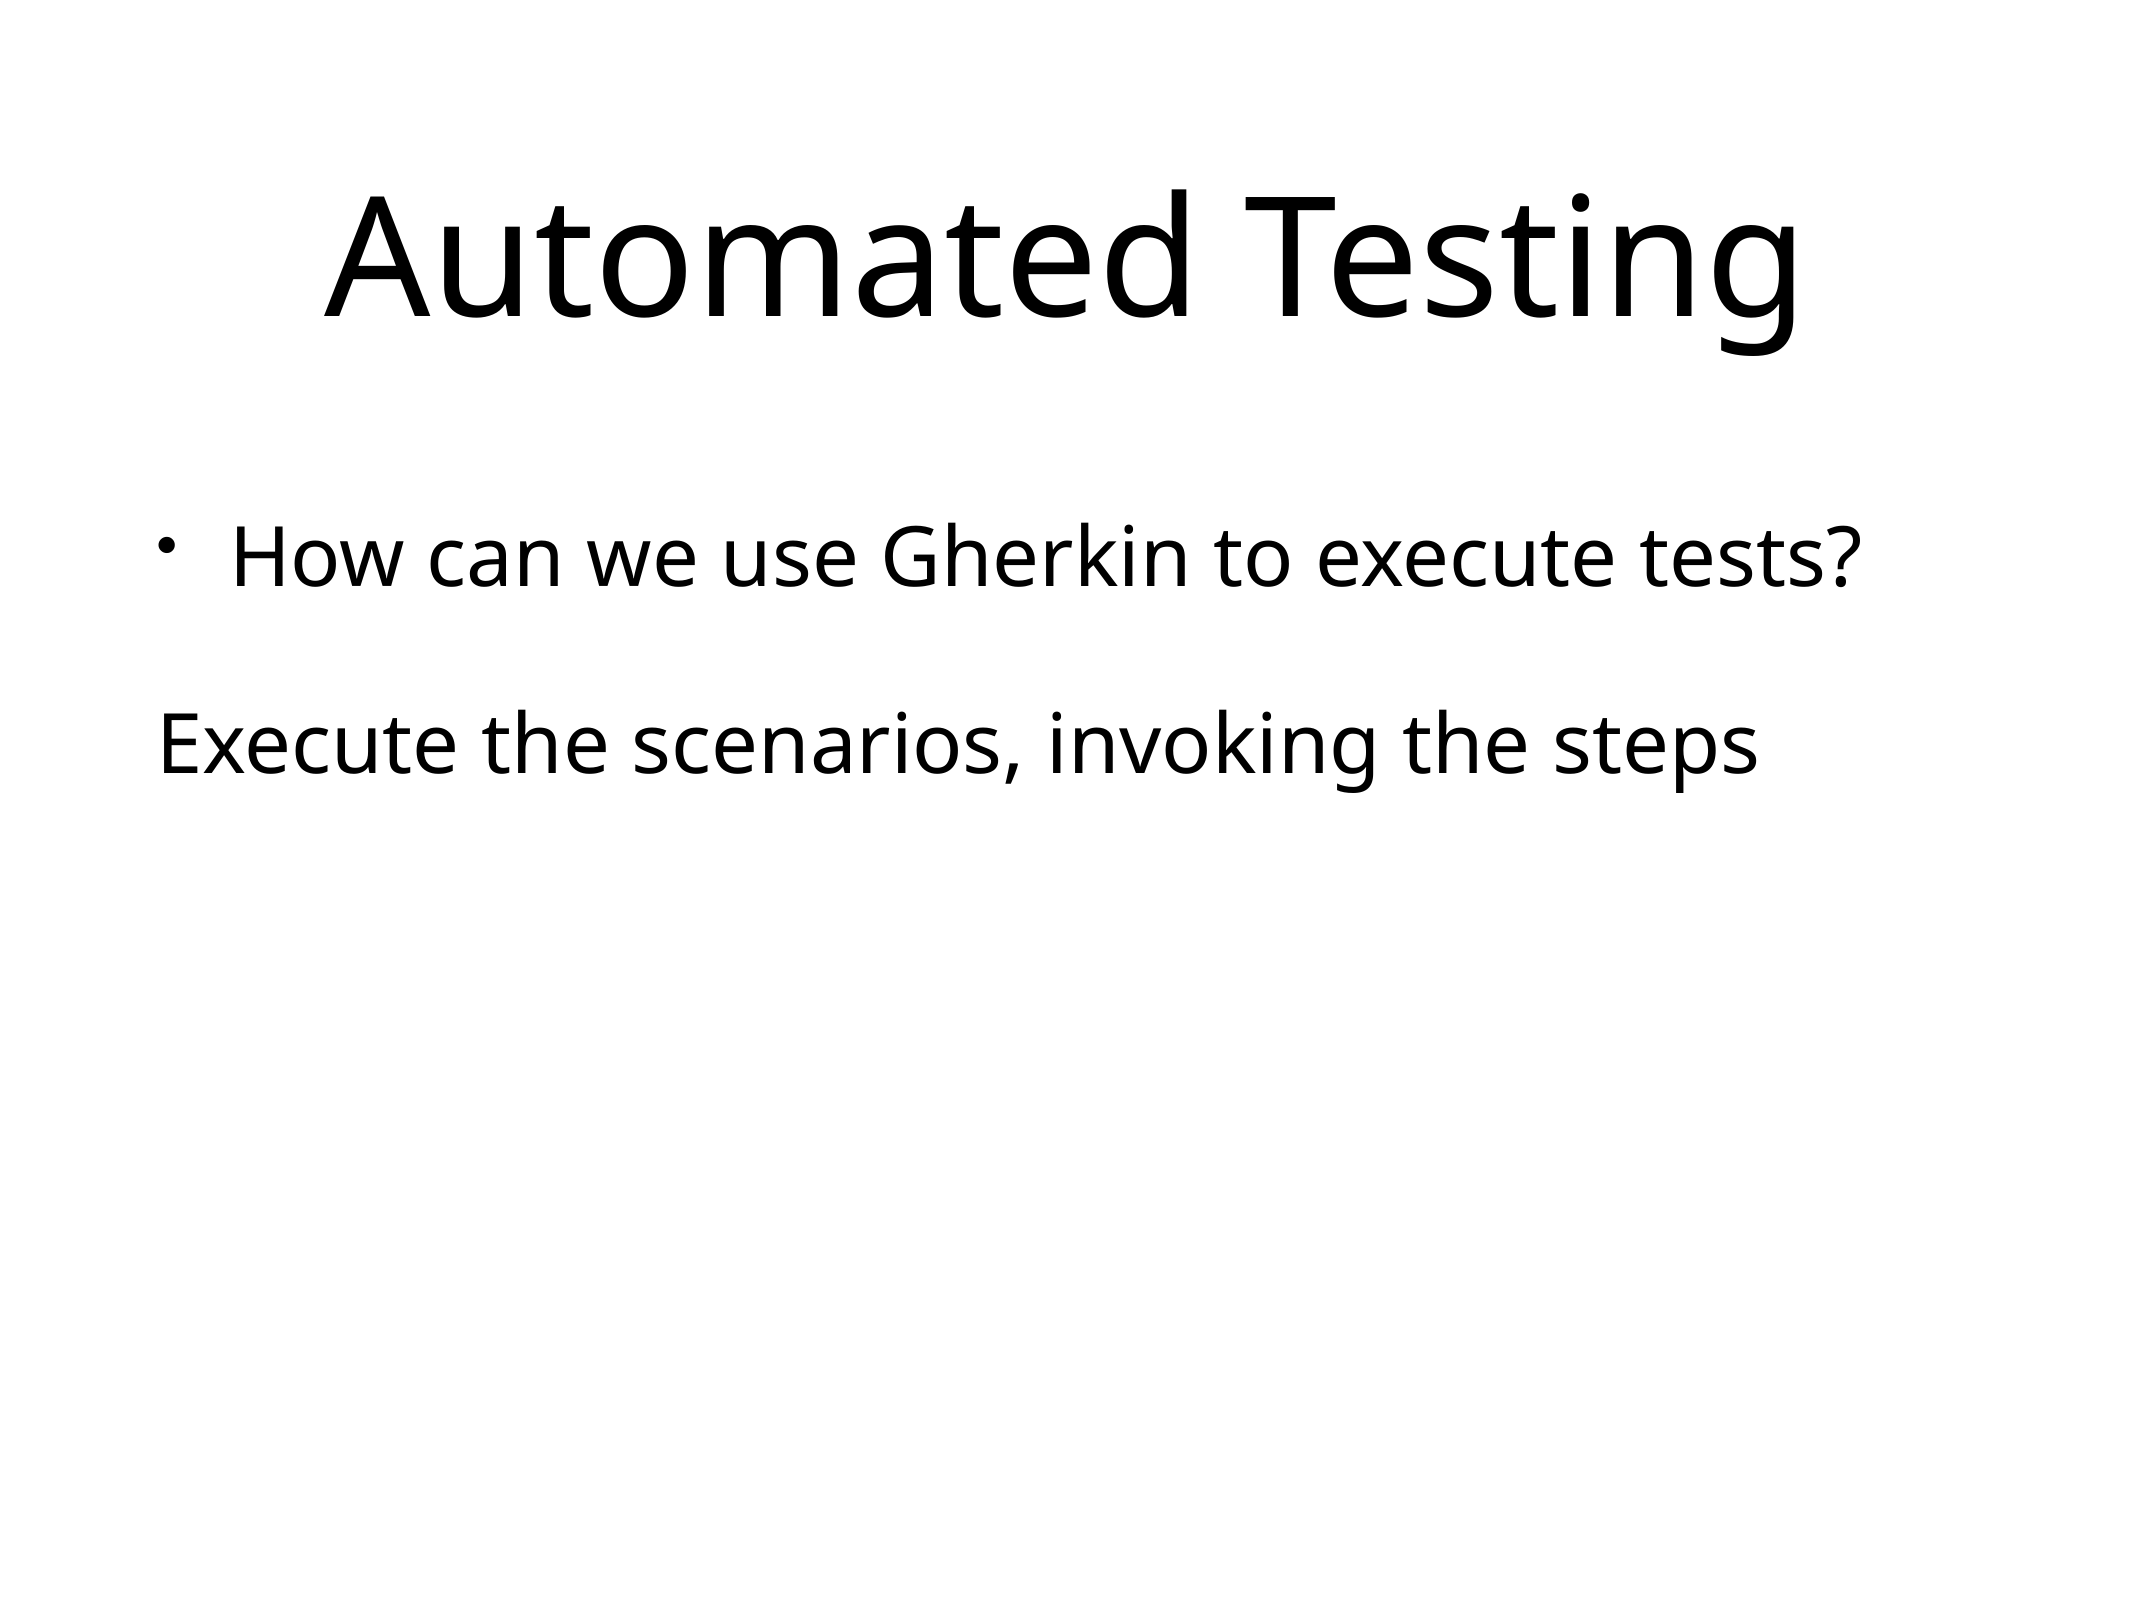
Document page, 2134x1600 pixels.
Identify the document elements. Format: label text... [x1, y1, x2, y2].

title Automated Testing [155, 72, 1978, 428]
list How can we use Gherkin to execute tests? Execute the scenarios, invoking the steps [155, 502, 1978, 1535]
